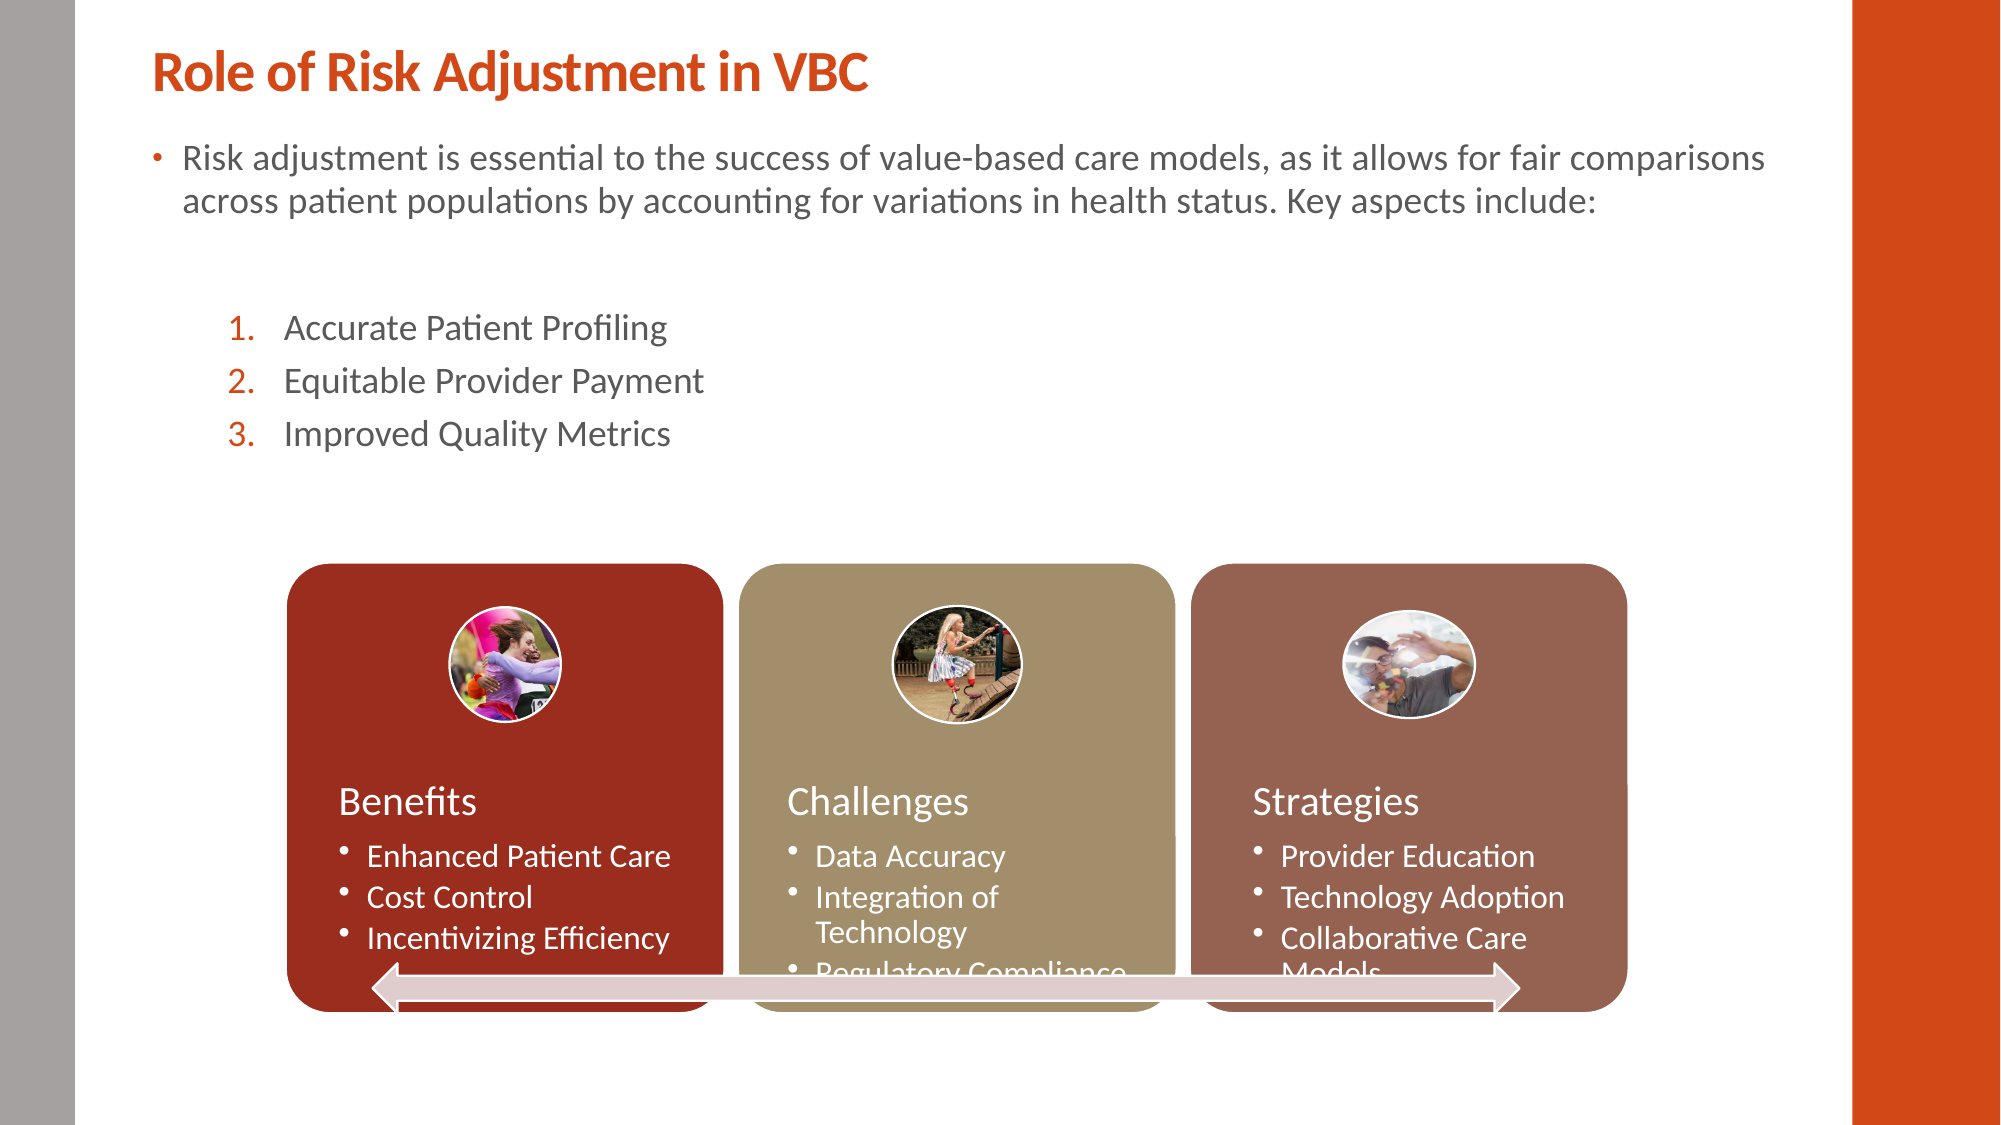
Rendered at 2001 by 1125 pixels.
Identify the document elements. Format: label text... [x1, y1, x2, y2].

list Risk adjustment is essential to the success of value-based care models, as it allows for fair comparisons across patient populations by accounting for variations in health status. Key aspects include: Accurate Patient Profiling Equitable Provider Payment Improved Quality Metrics [137, 129, 1863, 1014]
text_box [285, 562, 1630, 1014]
title Role of Risk Adjustment in VBC [137, 59, 1863, 112]
